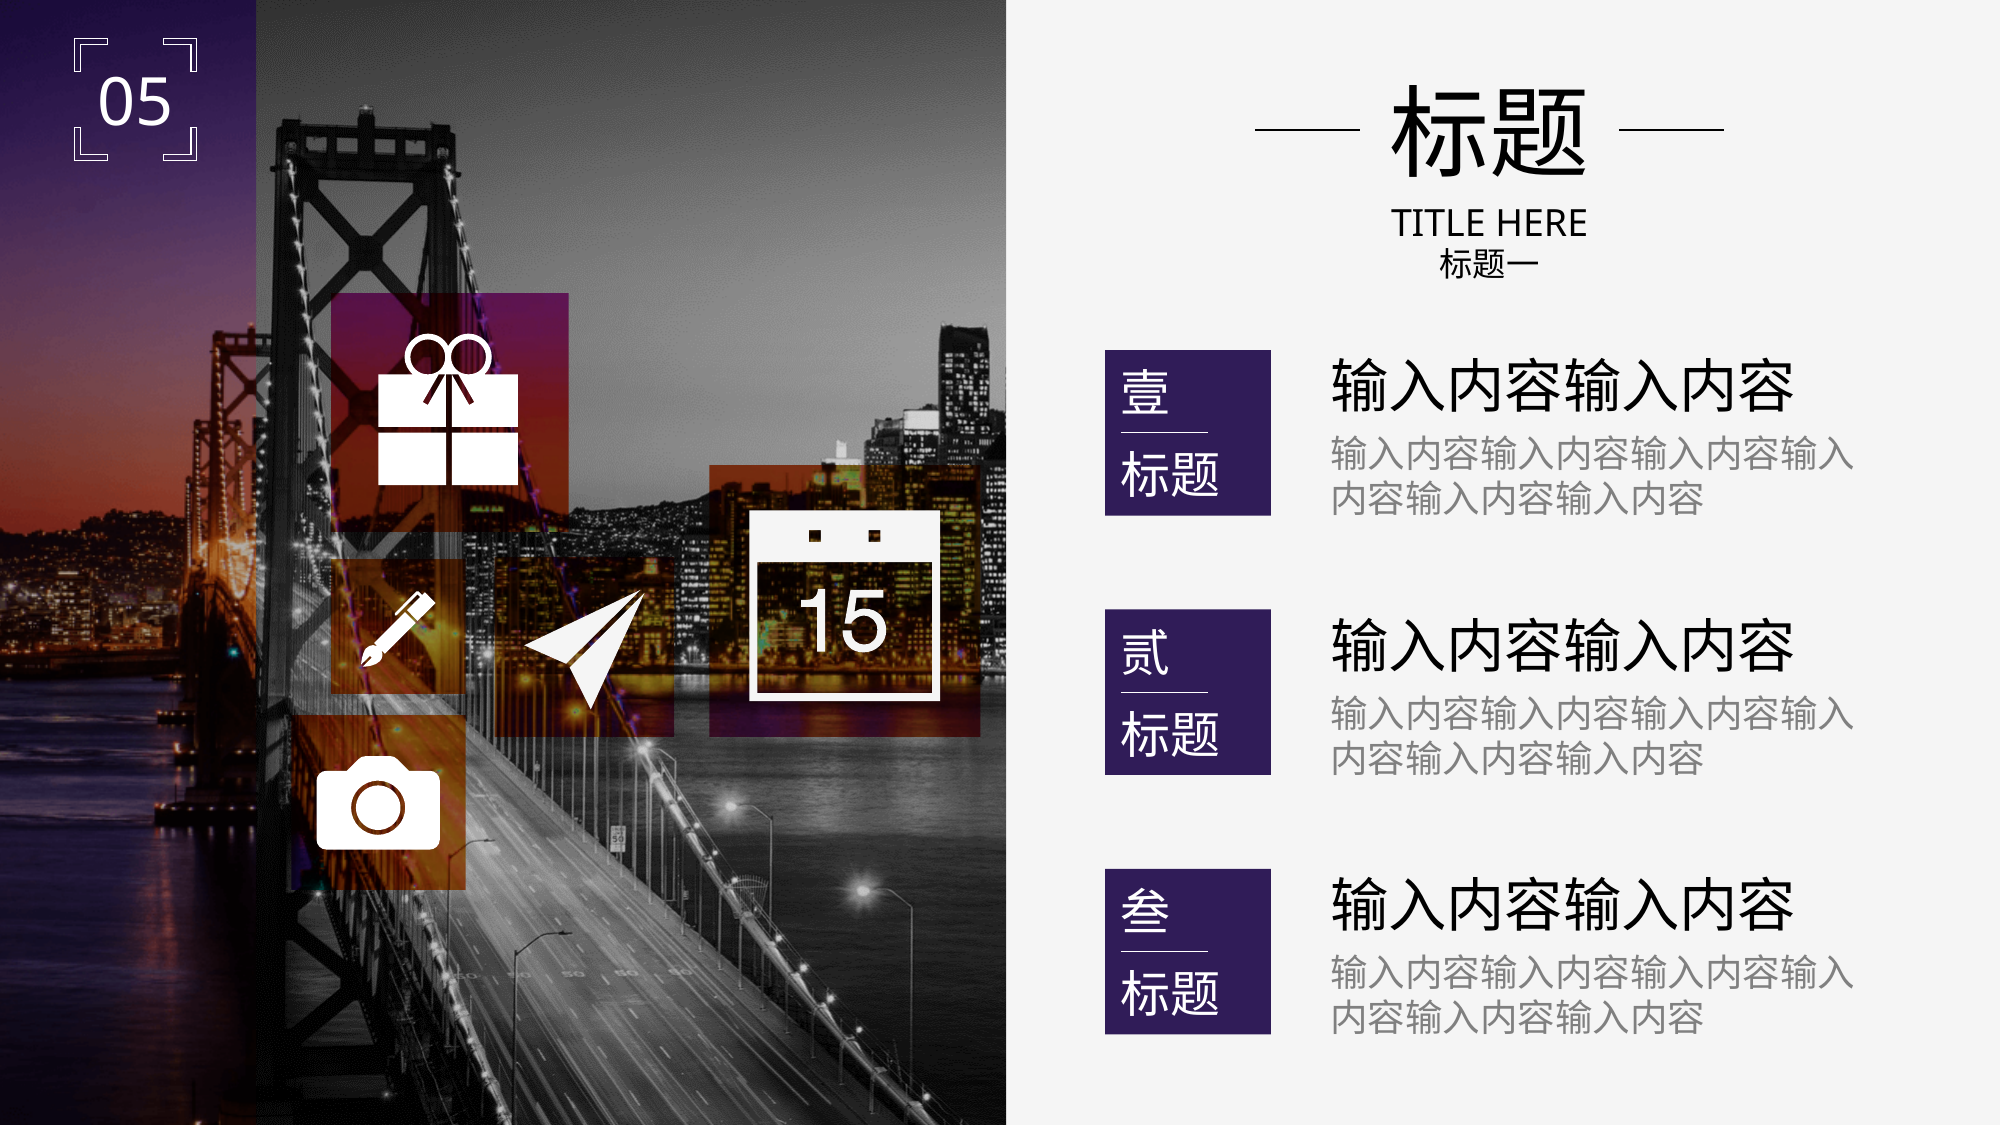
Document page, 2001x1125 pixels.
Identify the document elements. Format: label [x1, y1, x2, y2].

text_box [361, 590, 436, 667]
text_box [74, 38, 197, 161]
text_box [1105, 342, 1874, 1048]
text_box [1255, 62, 1724, 293]
text_box [524, 589, 645, 710]
text_box [749, 510, 941, 702]
text_box [316, 756, 440, 850]
text_box [378, 333, 518, 486]
picture [0, 0, 1007, 1125]
